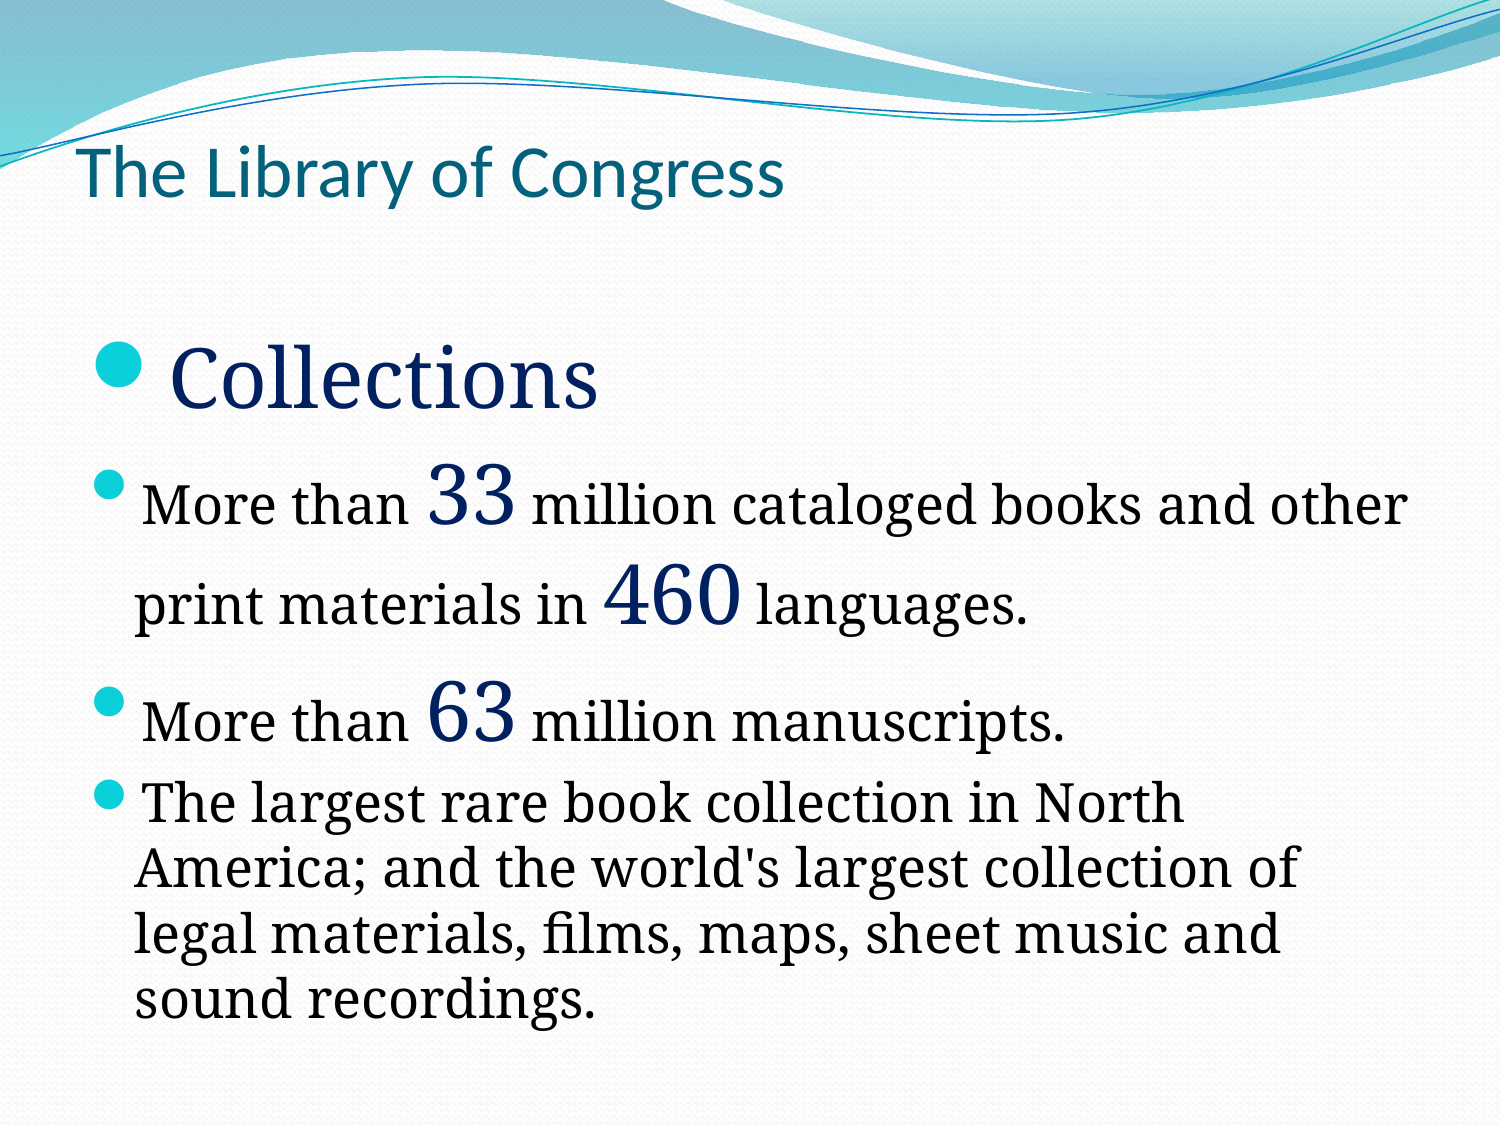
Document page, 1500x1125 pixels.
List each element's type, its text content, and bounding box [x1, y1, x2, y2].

list Collections More than 33 million cataloged books and other print materials in 460 languages. More than 63 million manuscripts. The largest rare book collection in North America; and the world's largest collection of legal materials, films, maps, sheet music and sound recordings. [75, 317, 1425, 1038]
title The Library of Congress [75, 115, 1425, 303]
